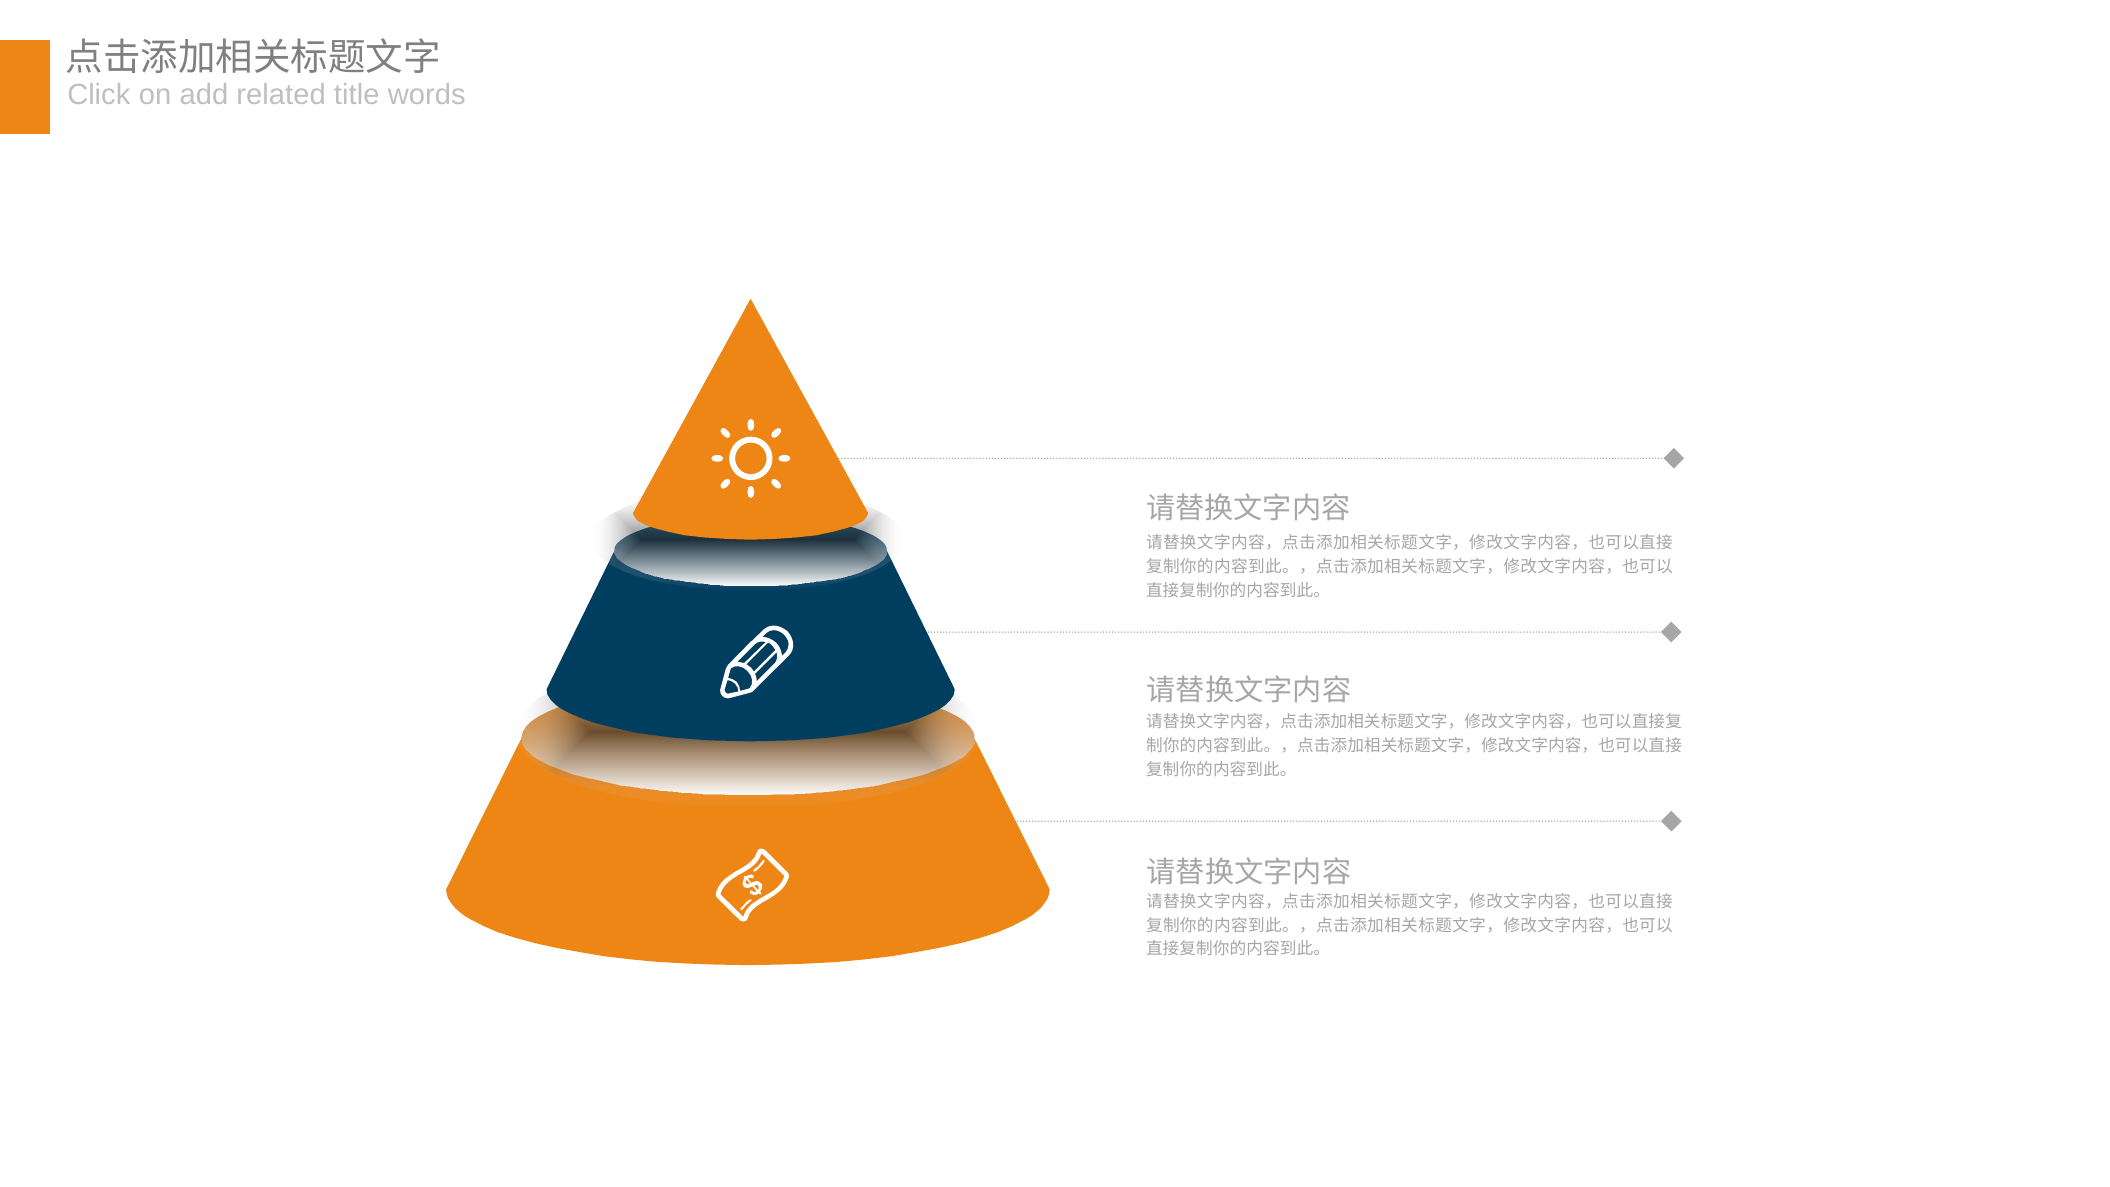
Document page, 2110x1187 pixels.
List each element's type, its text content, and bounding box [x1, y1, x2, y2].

text_box [711, 455, 724, 462]
text_box [729, 436, 773, 480]
text_box [646, 298, 838, 488]
text_box [720, 478, 731, 488]
text_box [720, 428, 731, 438]
text_box [747, 418, 755, 431]
text_box 请替换文字内容 [1146, 846, 1352, 889]
text_box Click on add related title words [51, 67, 488, 119]
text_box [747, 458, 1674, 822]
text_box 点击添加相关标题文字 [49, 25, 524, 97]
text_box 请替换文字内容，点击添加相关标题文字，修改文字内容，也可以直接复制你的内容到此。，点击添加相关标题文字，修改文字内容，也可以直接复制你的内容到此。 [1146, 886, 1674, 959]
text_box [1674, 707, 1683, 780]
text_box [715, 848, 790, 922]
text_box [771, 428, 782, 438]
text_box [446, 655, 1050, 966]
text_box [546, 488, 955, 742]
